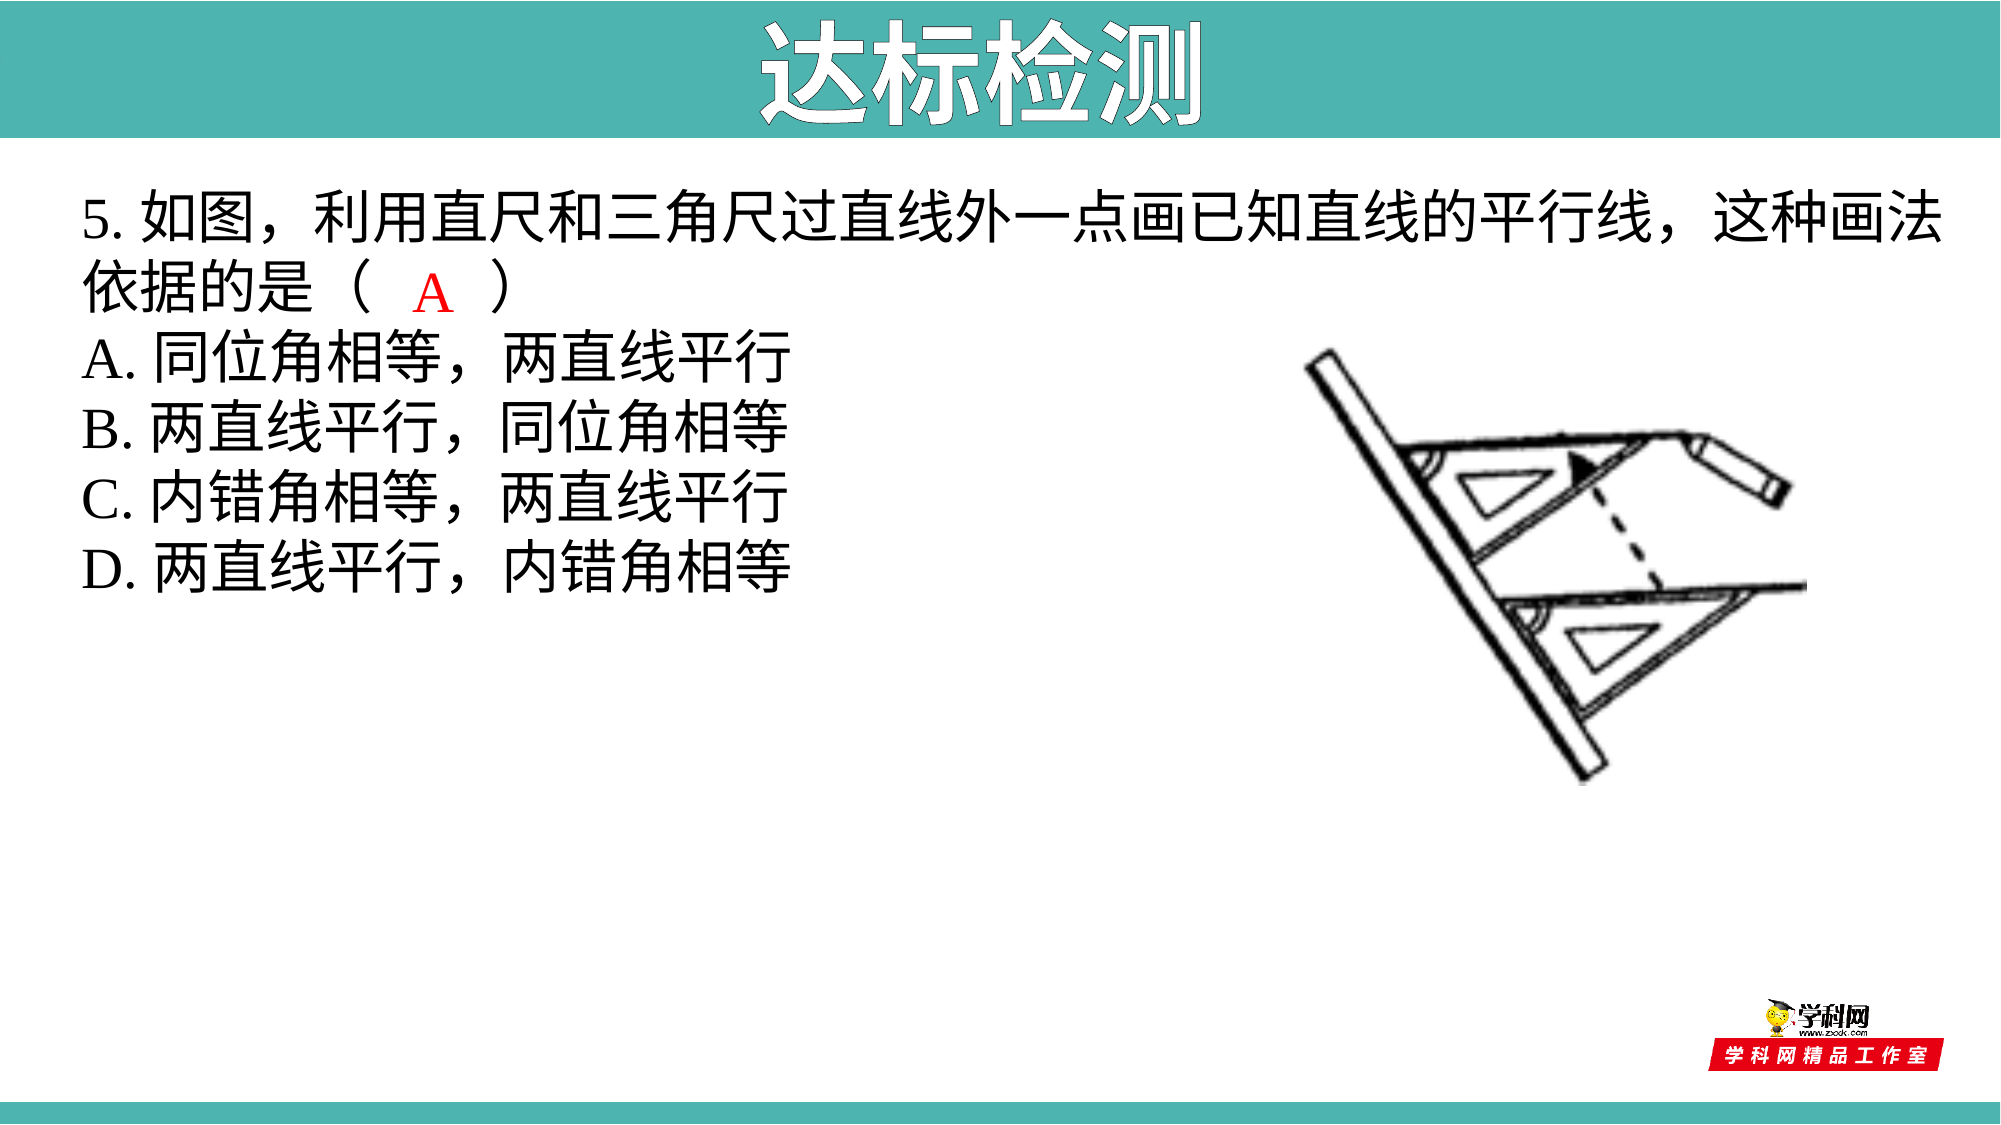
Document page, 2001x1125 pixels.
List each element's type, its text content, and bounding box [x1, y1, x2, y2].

picture [0, 1, 2001, 1124]
text_box A [397, 246, 504, 332]
text_box 达标检测 [742, 0, 1223, 146]
text_box 5.如图，利用直尺和三角尺过直线外一点画已知直线的平行线，这种画法依据的是（ ） A.同位角相等，两直线平行 B.两直线平行，同位角相等 C.内错角相等，两直线平行 D.两直线平行，内错角相等 [66, 172, 2000, 608]
